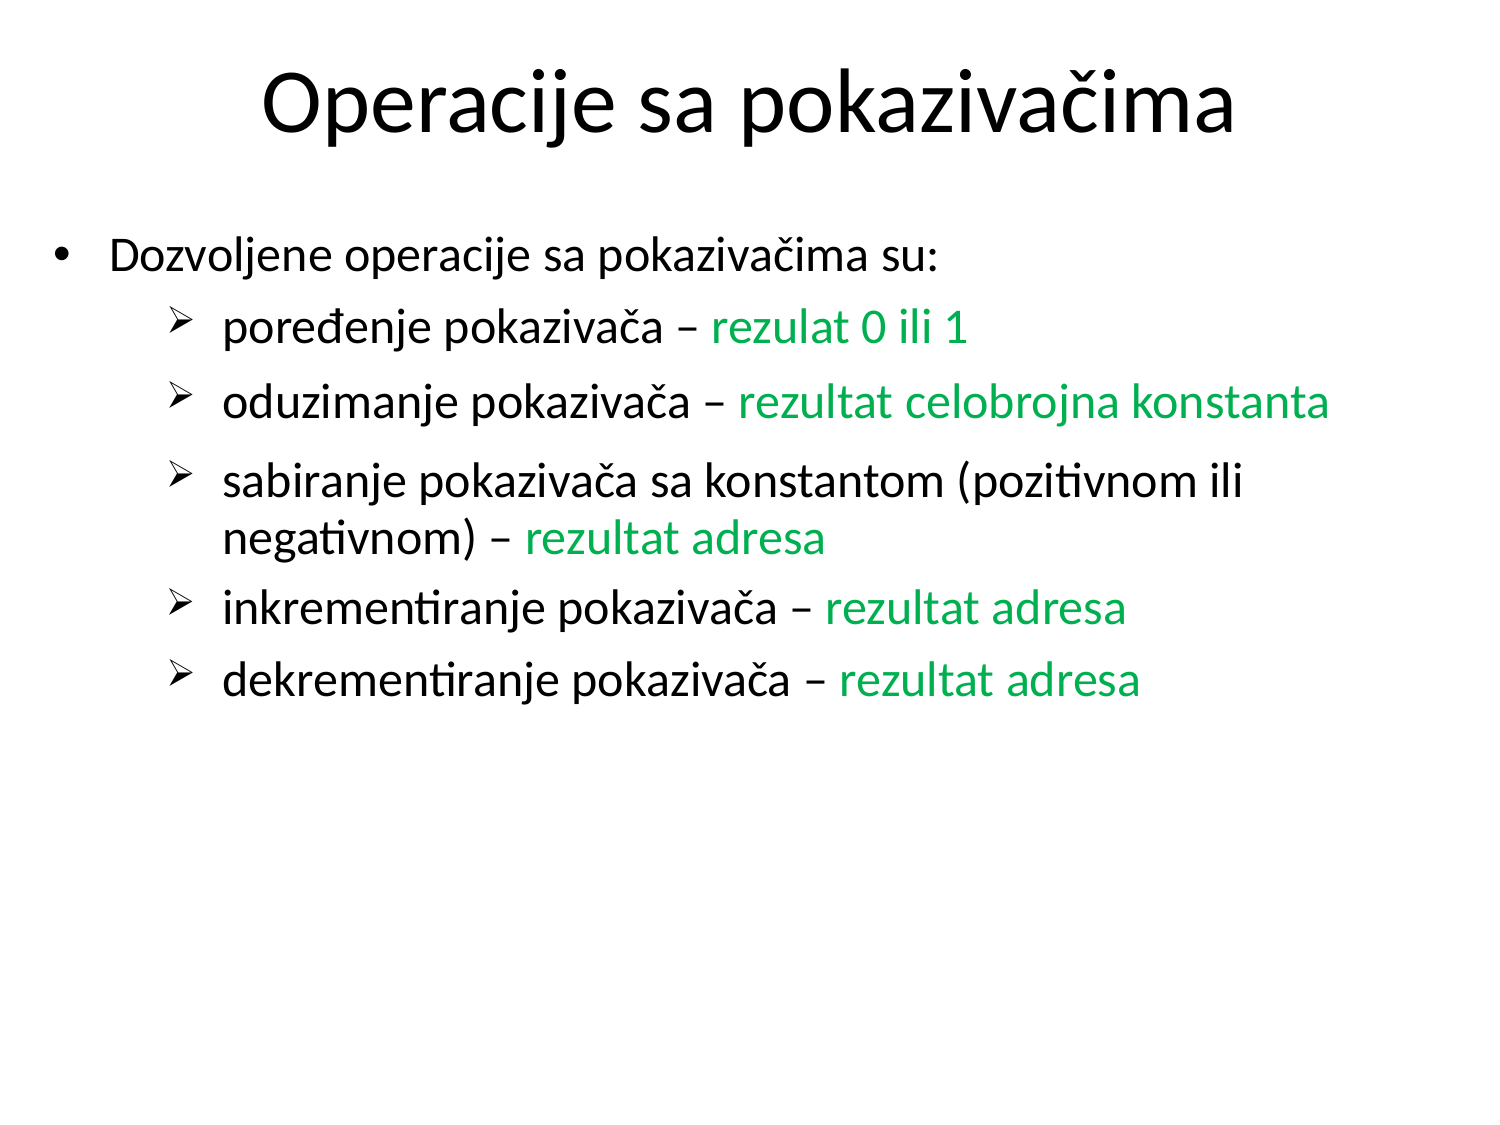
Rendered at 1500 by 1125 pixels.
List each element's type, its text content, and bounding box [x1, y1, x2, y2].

text_box oduzimanje pokazivača – rezultat celobrojna konstanta [76, 365, 1365, 444]
text_box inkrementiranje pokazivača – rezultat adresa [76, 572, 1282, 642]
text_box dekrementiranje pokazivača – rezultat adresa [76, 642, 1283, 716]
text_box poređenje pokazivača – rezulat 0 ili 1 [76, 290, 1069, 365]
title Operacije sa pokazivačima [112, 2, 1388, 190]
text_box Dozvoljene operacije sa pokazivačima su: [38, 218, 963, 290]
text_box sabiranje pokazivača sa konstantom (pozitivnom ili negativnom) – rezultat adresa [76, 444, 1459, 563]
